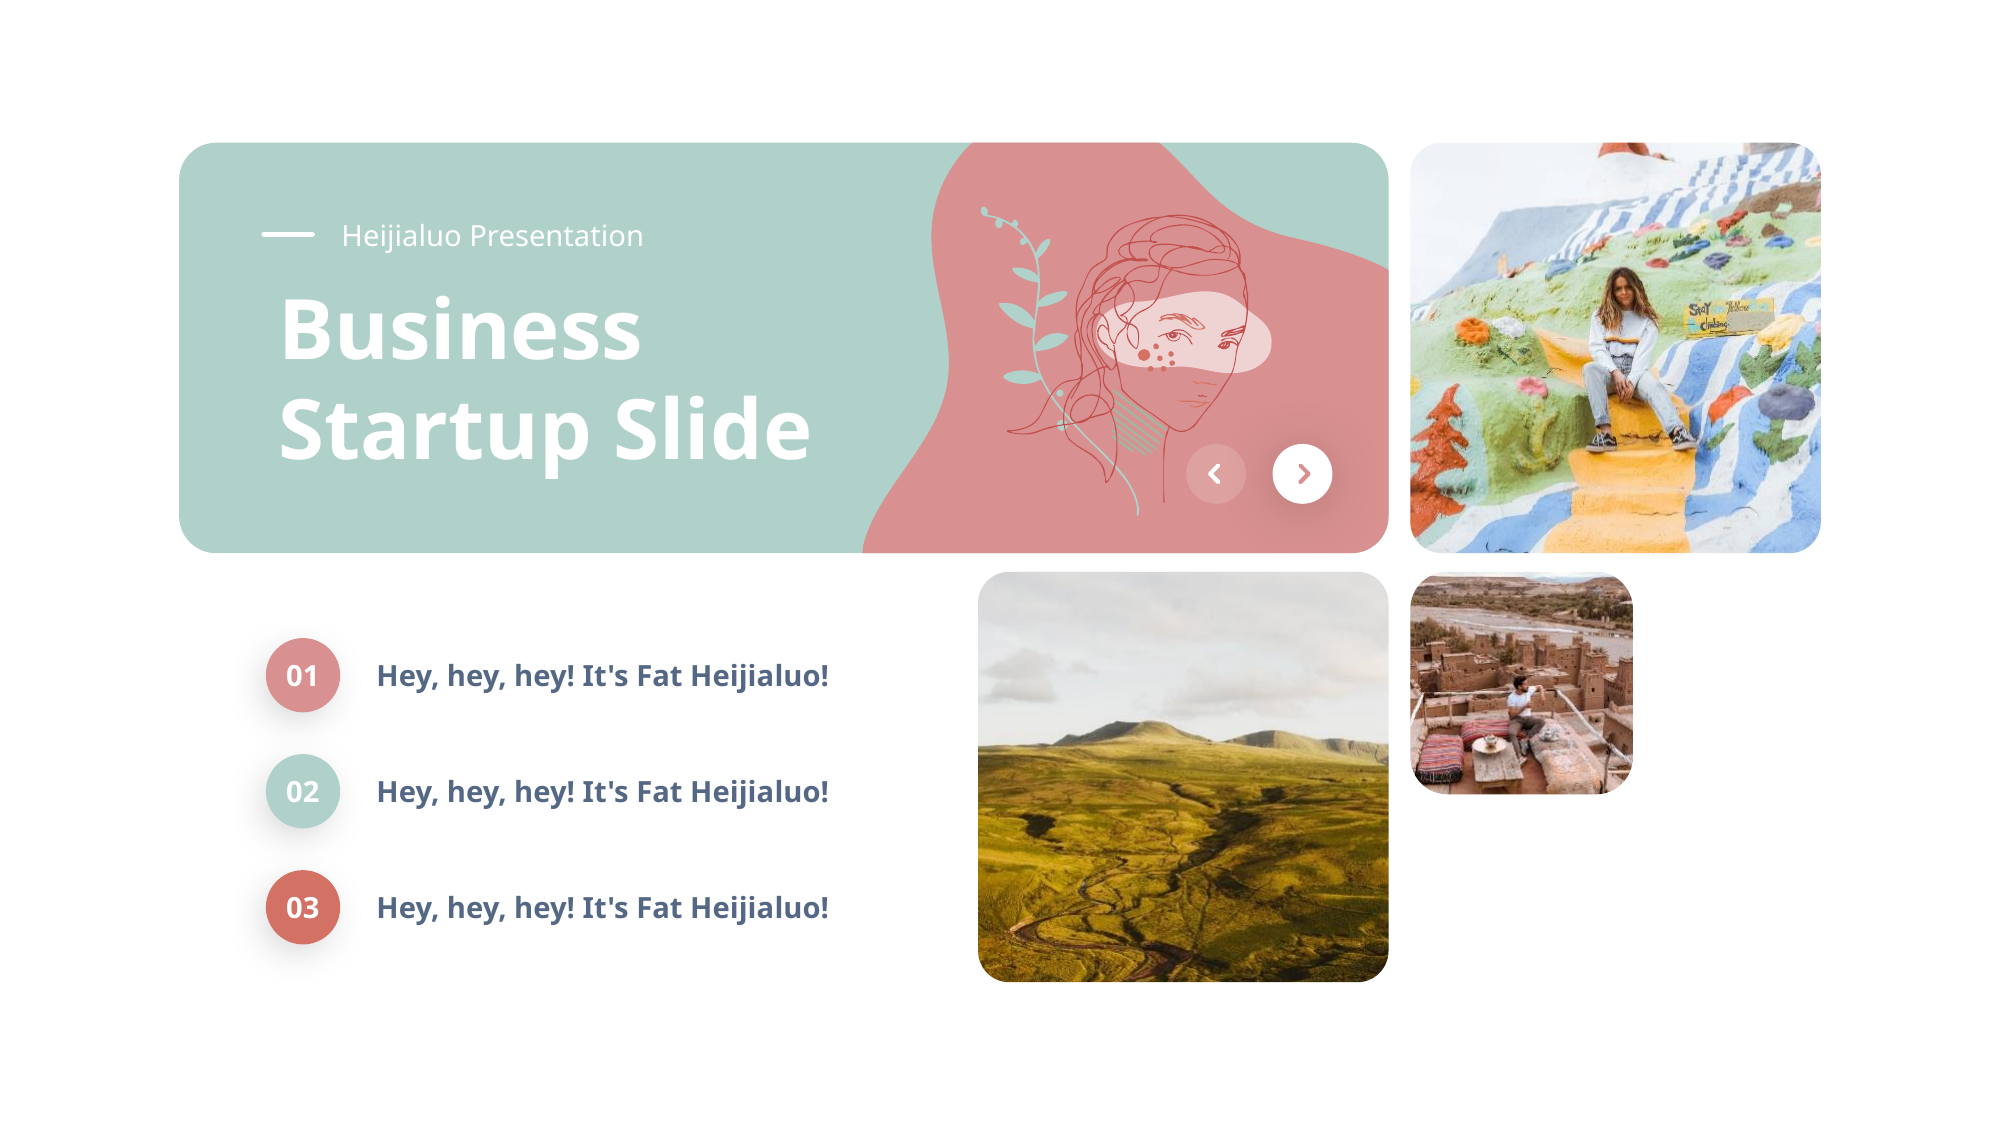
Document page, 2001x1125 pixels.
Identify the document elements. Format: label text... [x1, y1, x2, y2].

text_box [263, 754, 343, 829]
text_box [263, 637, 343, 713]
text_box Hey, hey, hey! It's Fat Heijialuo! [361, 649, 906, 700]
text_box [263, 210, 918, 486]
text_box Hey, hey, hey! It's Fat Heijialuo! [361, 881, 906, 932]
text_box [179, 142, 1389, 554]
picture [1410, 571, 1633, 795]
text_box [918, 143, 1350, 578]
picture [978, 571, 1389, 983]
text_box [263, 870, 343, 945]
text_box Hey, hey, hey! It's Fat Heijialuo! [361, 765, 906, 816]
picture [1410, 142, 1821, 554]
